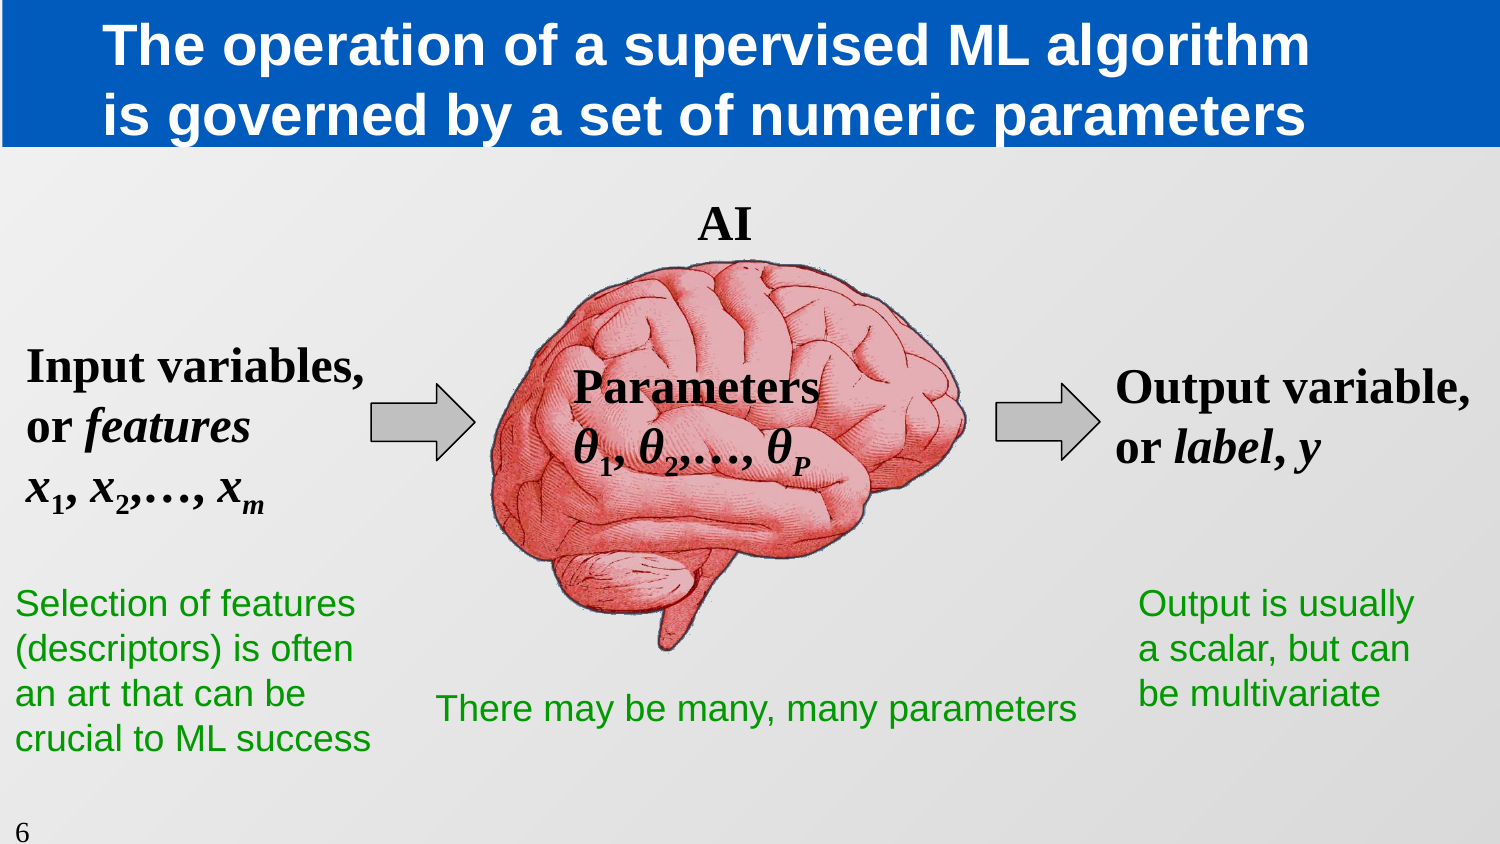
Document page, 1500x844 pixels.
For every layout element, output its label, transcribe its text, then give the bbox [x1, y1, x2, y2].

title The operation of a supervised ML algorithm is governed by a set of numeric parameters [87, 0, 1363, 147]
text_box Output is usually a scalar, but can be multivariate [1123, 571, 1450, 721]
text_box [357, 159, 1101, 754]
text_box Output variable, or label, y [1105, 346, 1486, 482]
text_box Selection of features (descriptors) is often an art that can be crucial to ML success [0, 571, 390, 766]
slide_number 6 [0, 806, 101, 844]
text_box Input variables, or features x1, x2,…, xm [11, 324, 352, 528]
